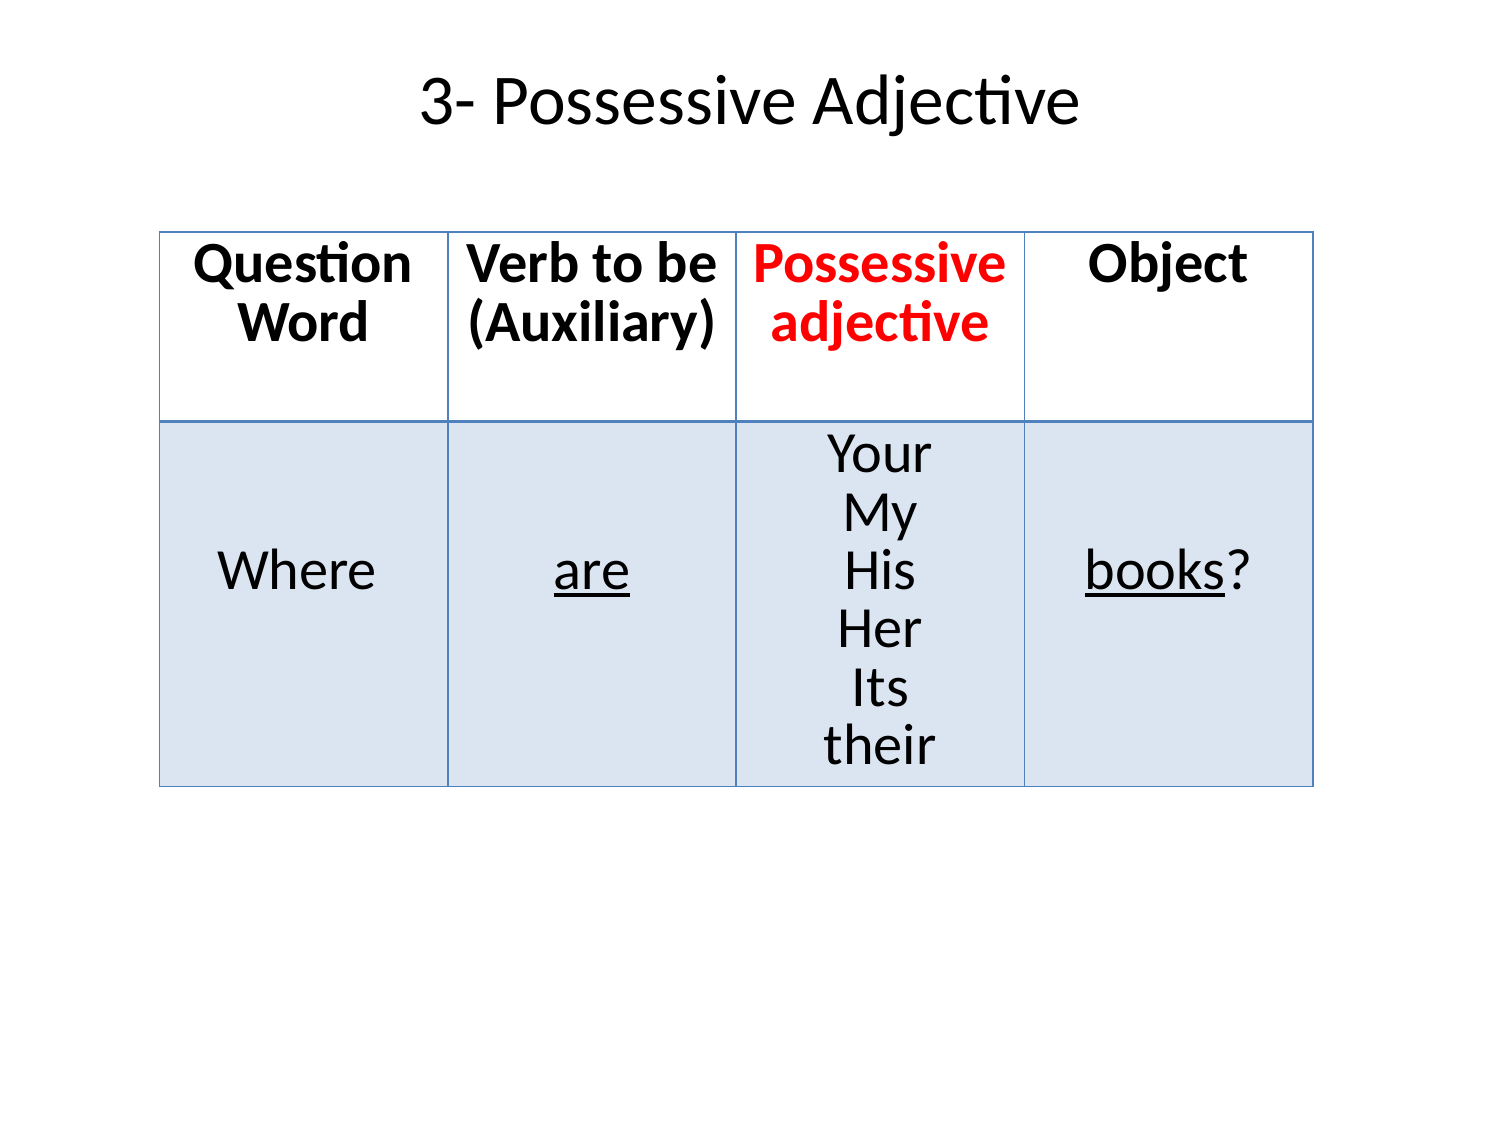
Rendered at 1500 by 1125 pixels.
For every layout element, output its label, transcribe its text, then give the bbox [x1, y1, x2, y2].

table_cell Your My His Her Its their [737, 423, 1024, 786]
table_header Question Word [160, 233, 447, 420]
table_cell books? [1025, 423, 1312, 786]
table_header Possessive adjective [737, 233, 1024, 420]
title 3- Possessive Adjective [75, 45, 1425, 233]
table_cell Where [160, 423, 447, 786]
list [75, 262, 1425, 1005]
table_header Verb to be (Auxiliary) [449, 233, 735, 420]
table_cell are [449, 423, 735, 786]
table_header Object [1025, 233, 1312, 420]
